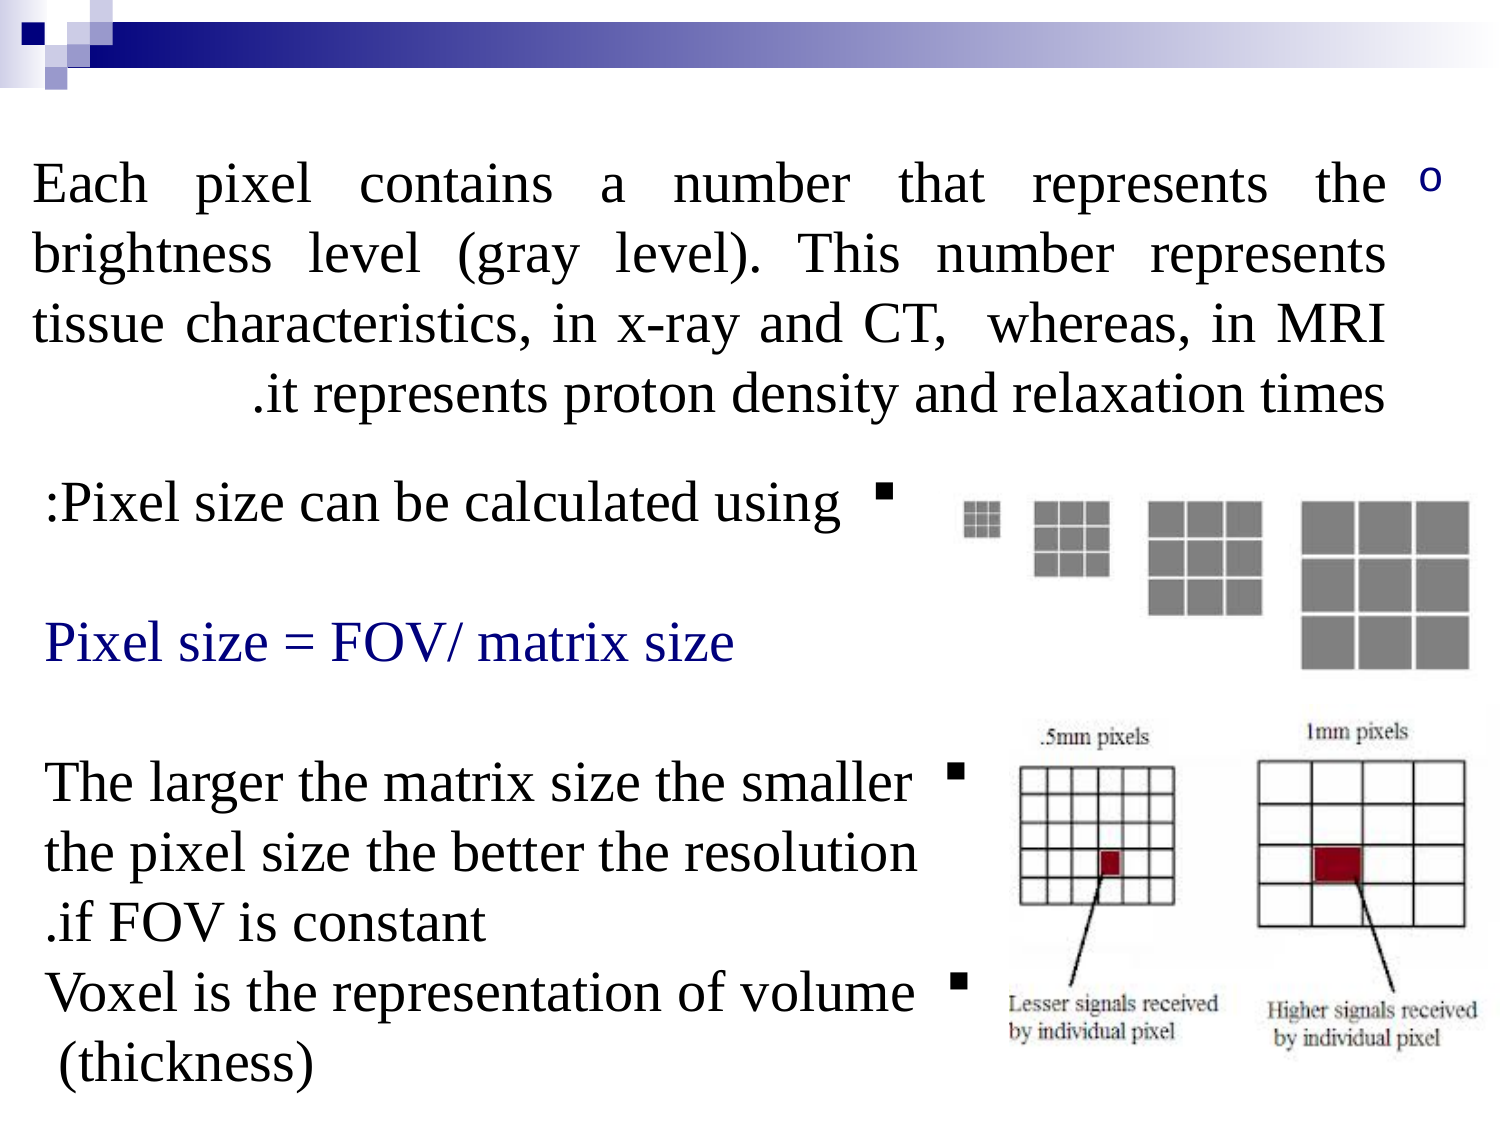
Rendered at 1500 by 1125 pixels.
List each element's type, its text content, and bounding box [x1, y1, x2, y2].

list Each pixel contains a number that represents the brightness level (gray level). This number represents tissue characteristics, in x-ray and CT, whereas, in MRI it represents proton density and relaxation times. [17, 136, 1459, 540]
text_box Pixel size can be calculated using: Pixel size = FOV/ matrix size The larger the matrix size the smaller the pixel size the better the resolution if FOV is constant. Voxel is the representation of volume (thickness) [29, 456, 998, 1101]
picture [938, 491, 1483, 681]
picture [1009, 703, 1500, 1066]
